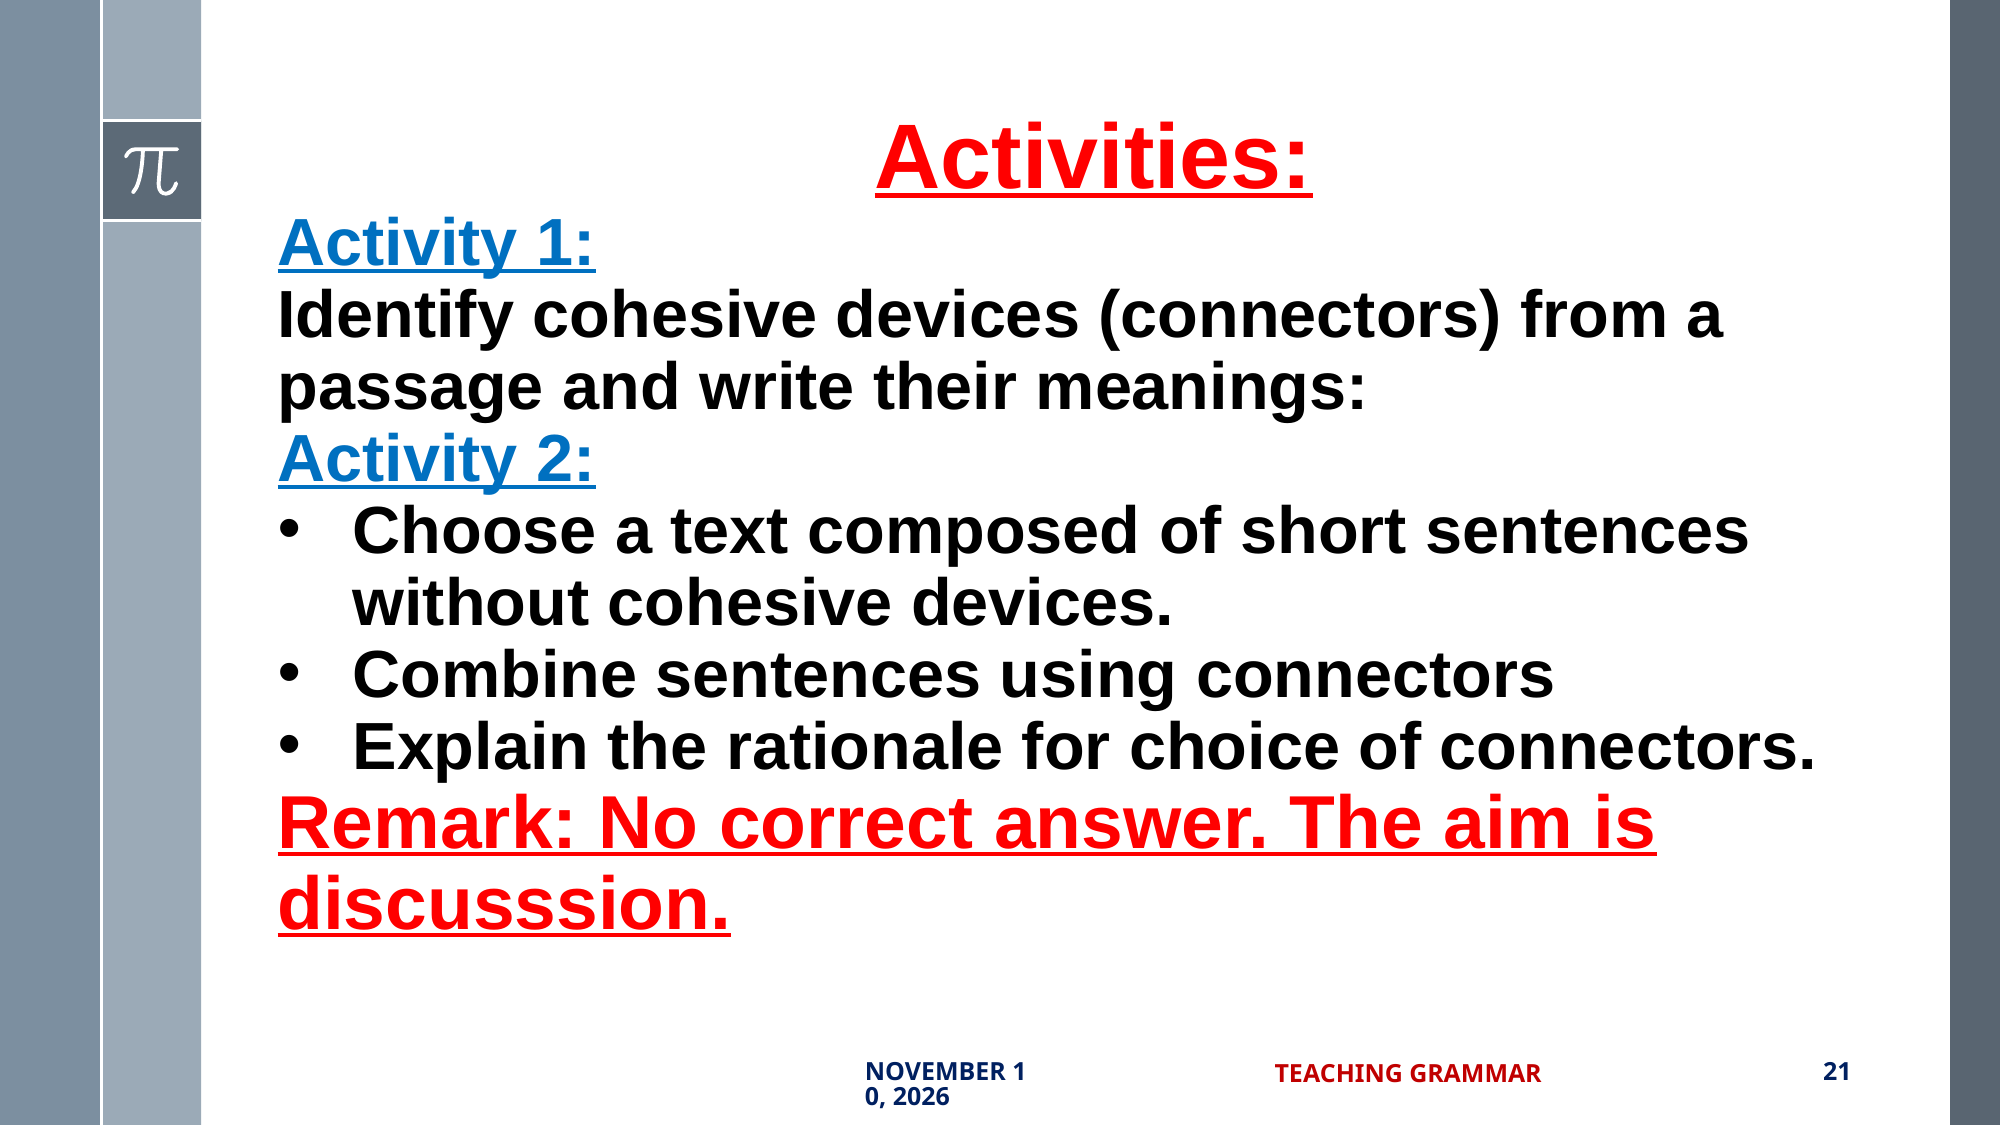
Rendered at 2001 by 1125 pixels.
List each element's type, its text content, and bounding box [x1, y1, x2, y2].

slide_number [849, 1042, 1050, 1103]
slide_number 21 [1766, 1042, 1867, 1103]
text_box Activities: Activity 1: Identify cohesive devices (connectors) from a passage and write their meanings: Activity 2: Choose a text composed of short sentences without cohesive devices. Combine sentences using connectors Explain the rationale for choice of connectors. Remark: No correct answer. The aim is discusssion. [262, 101, 1925, 1105]
footer Teaching Grammar [1082, 1042, 1735, 1103]
